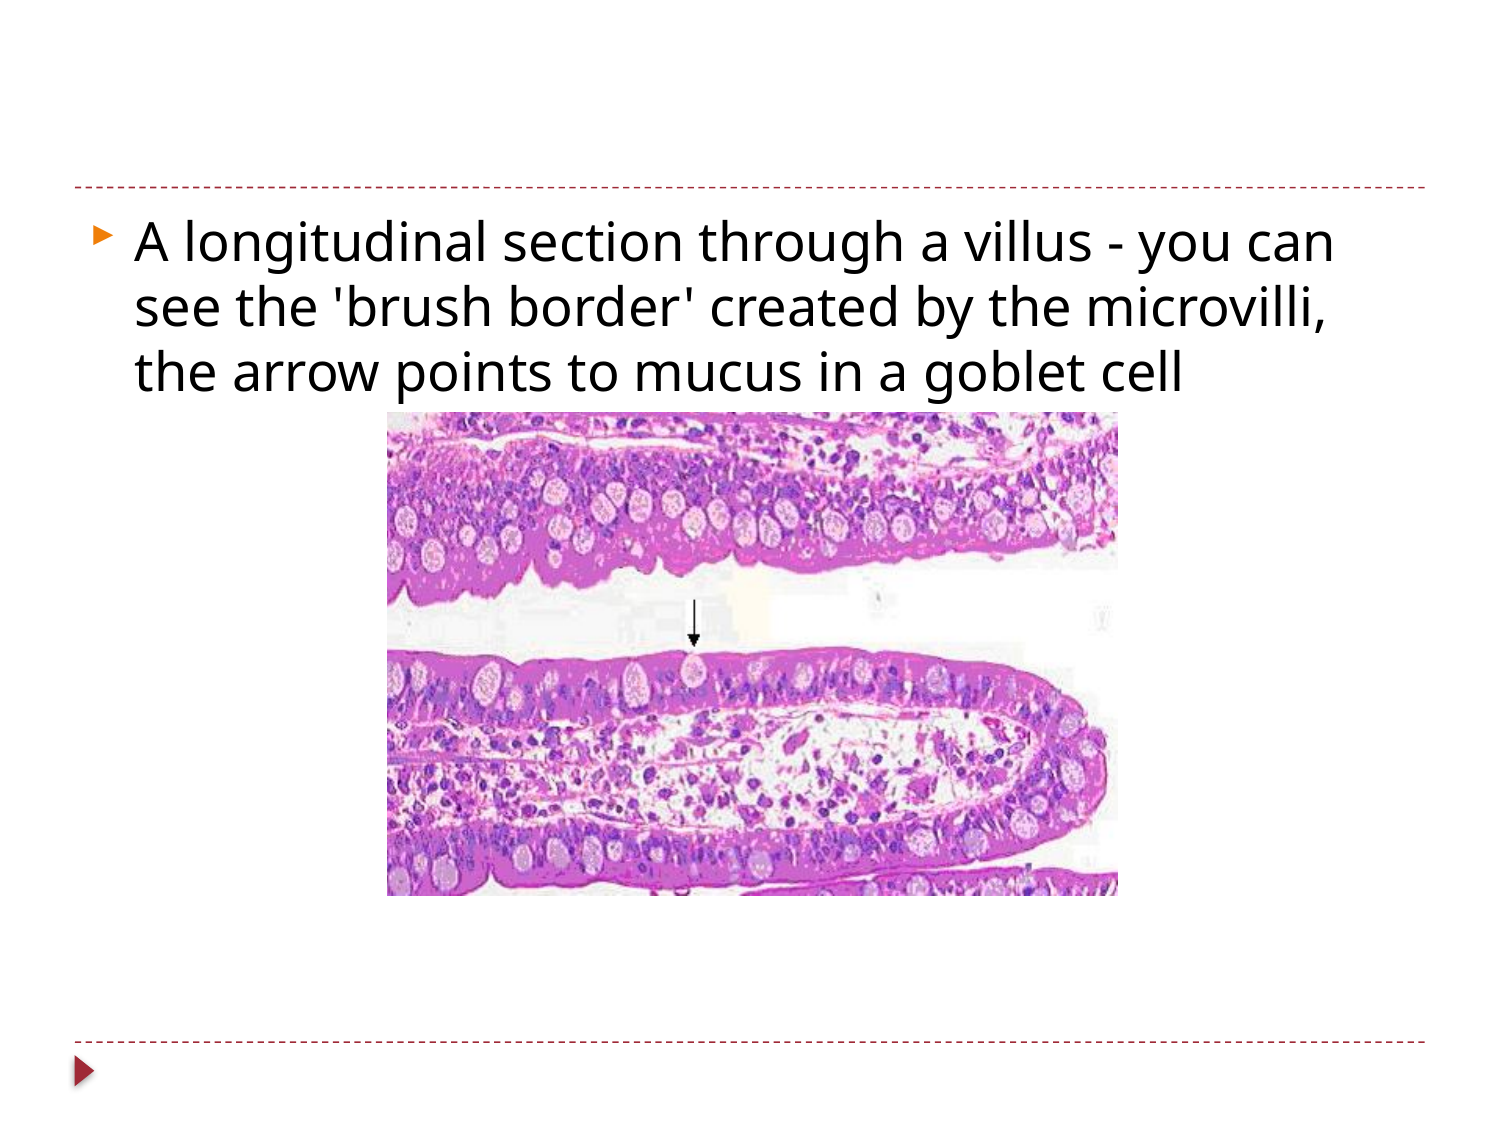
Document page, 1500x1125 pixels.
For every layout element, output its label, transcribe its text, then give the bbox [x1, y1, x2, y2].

picture [387, 412, 1118, 896]
list A longitudinal section through a villus - you can see the 'brush border' created by the microvilli, the arrow points to mucus in a goblet cell [75, 200, 1425, 1010]
